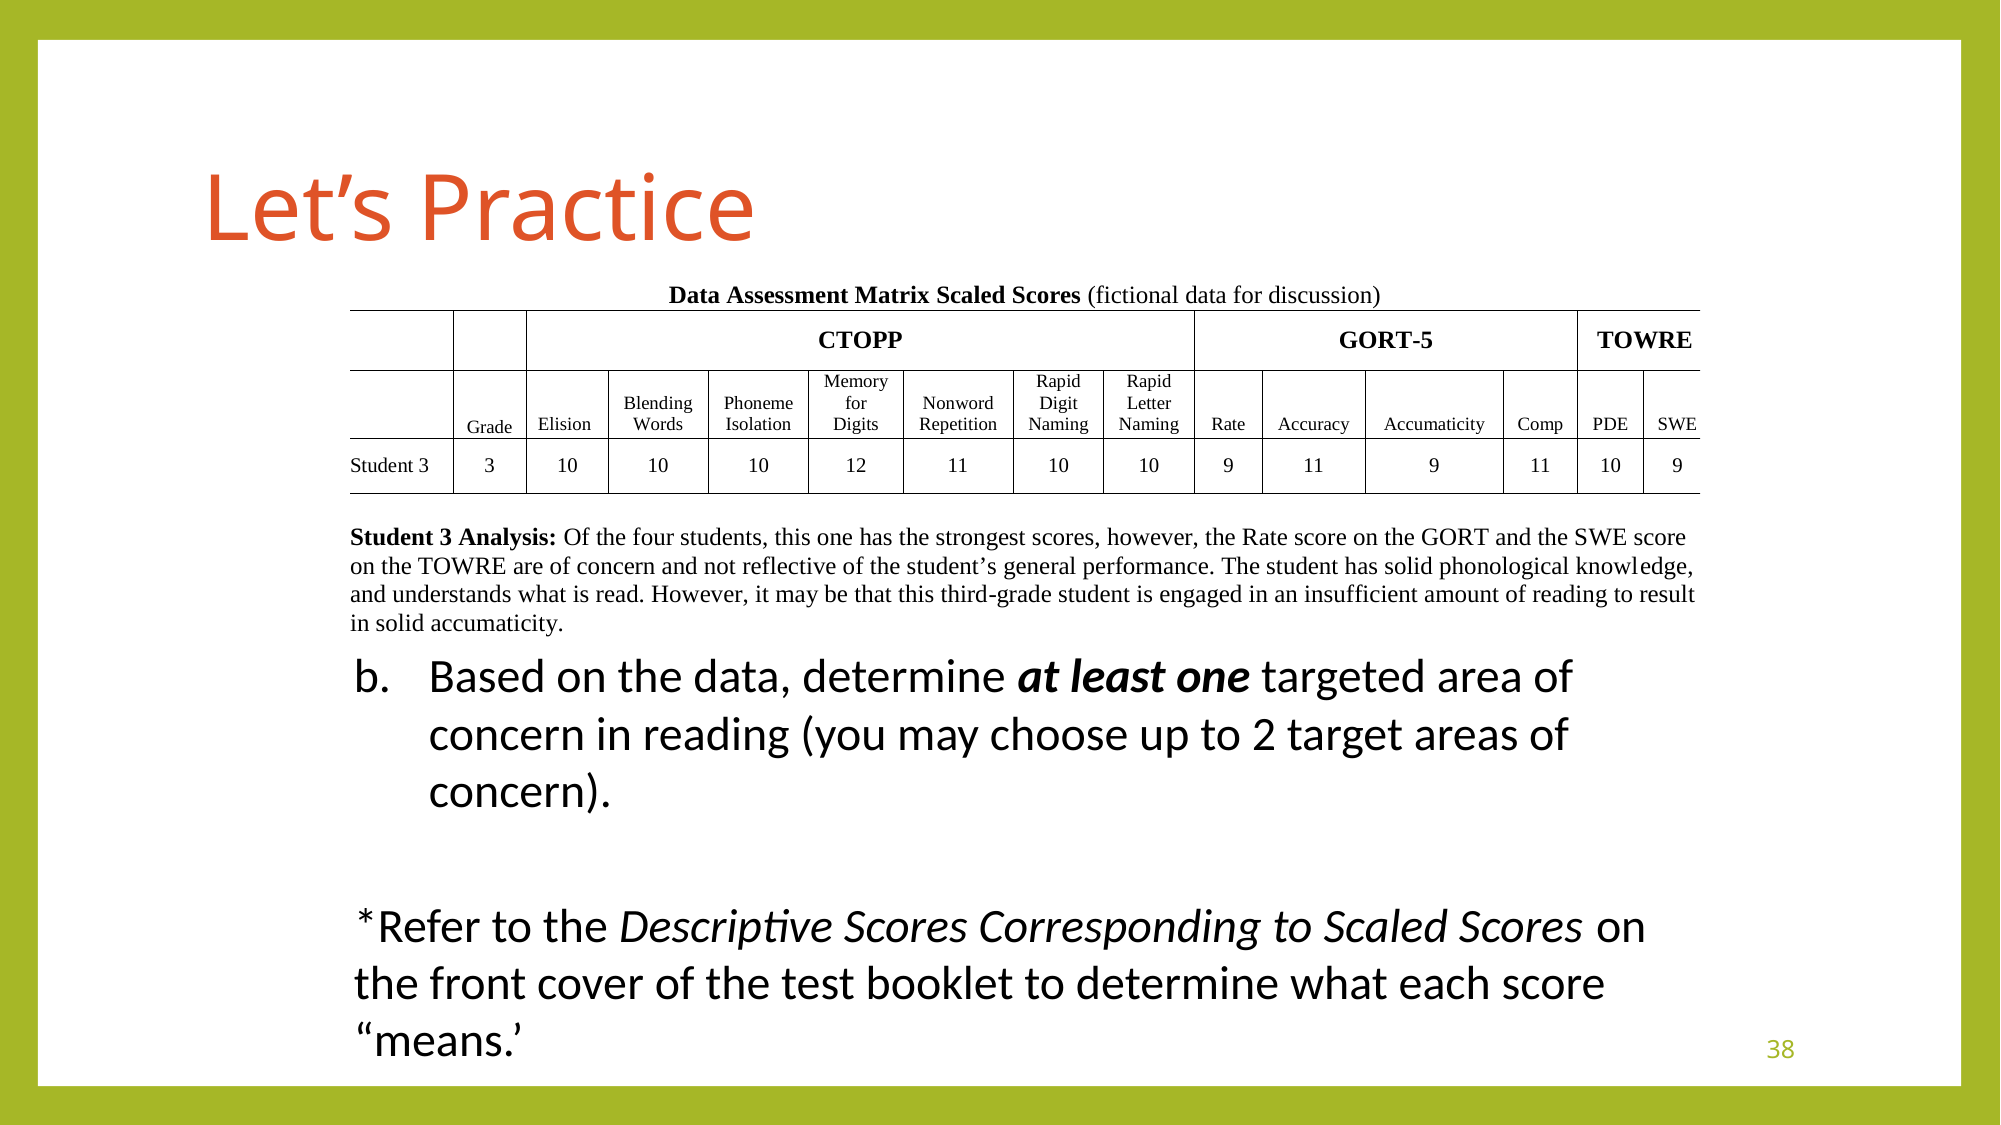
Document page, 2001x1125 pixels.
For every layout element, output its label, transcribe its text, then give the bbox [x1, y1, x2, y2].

picture [349, 280, 1701, 639]
title Let’s Practice [187, 99, 1808, 323]
text_box Based on the data, determine at least one targeted area of concern in reading (you may choose up to 2 target areas of concern). *Refer to the Descriptive Scores Corresponding to Scaled Scores on the front cover of the test booklet to determine what each score “means.’ [339, 637, 1671, 1074]
slide_number 38 [1530, 1020, 1811, 1081]
